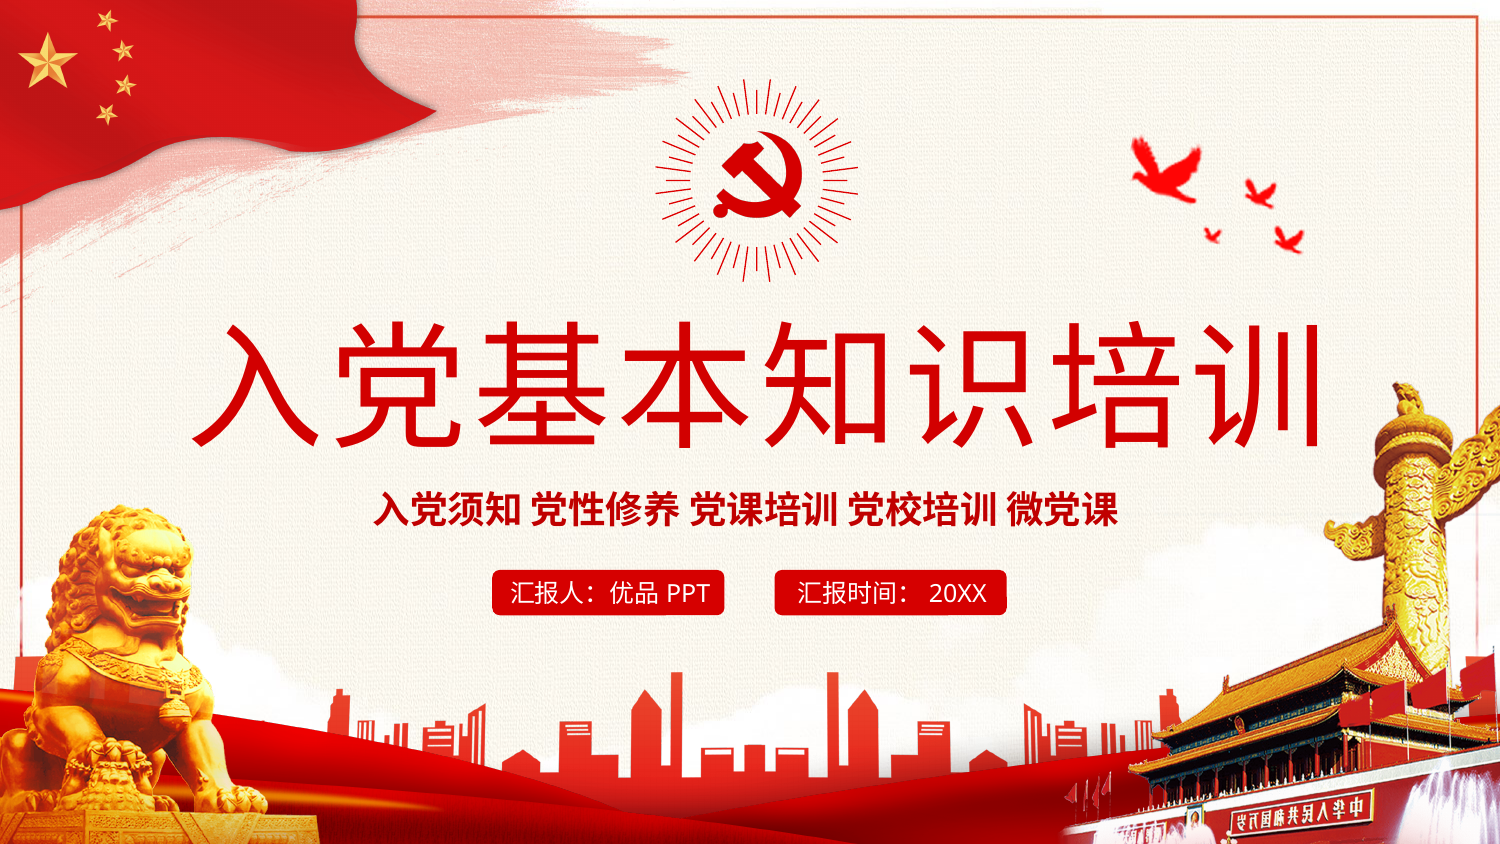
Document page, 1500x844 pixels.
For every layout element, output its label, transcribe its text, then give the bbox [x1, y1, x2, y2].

text_box 入党须知 党性修养 党课培训 党校培训 微党课 [357, 478, 980, 539]
text_box 入党基本知识培训 [171, 292, 1345, 472]
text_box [491, 569, 726, 616]
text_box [655, 78, 859, 283]
picture [0, 0, 1500, 844]
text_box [774, 569, 1007, 616]
